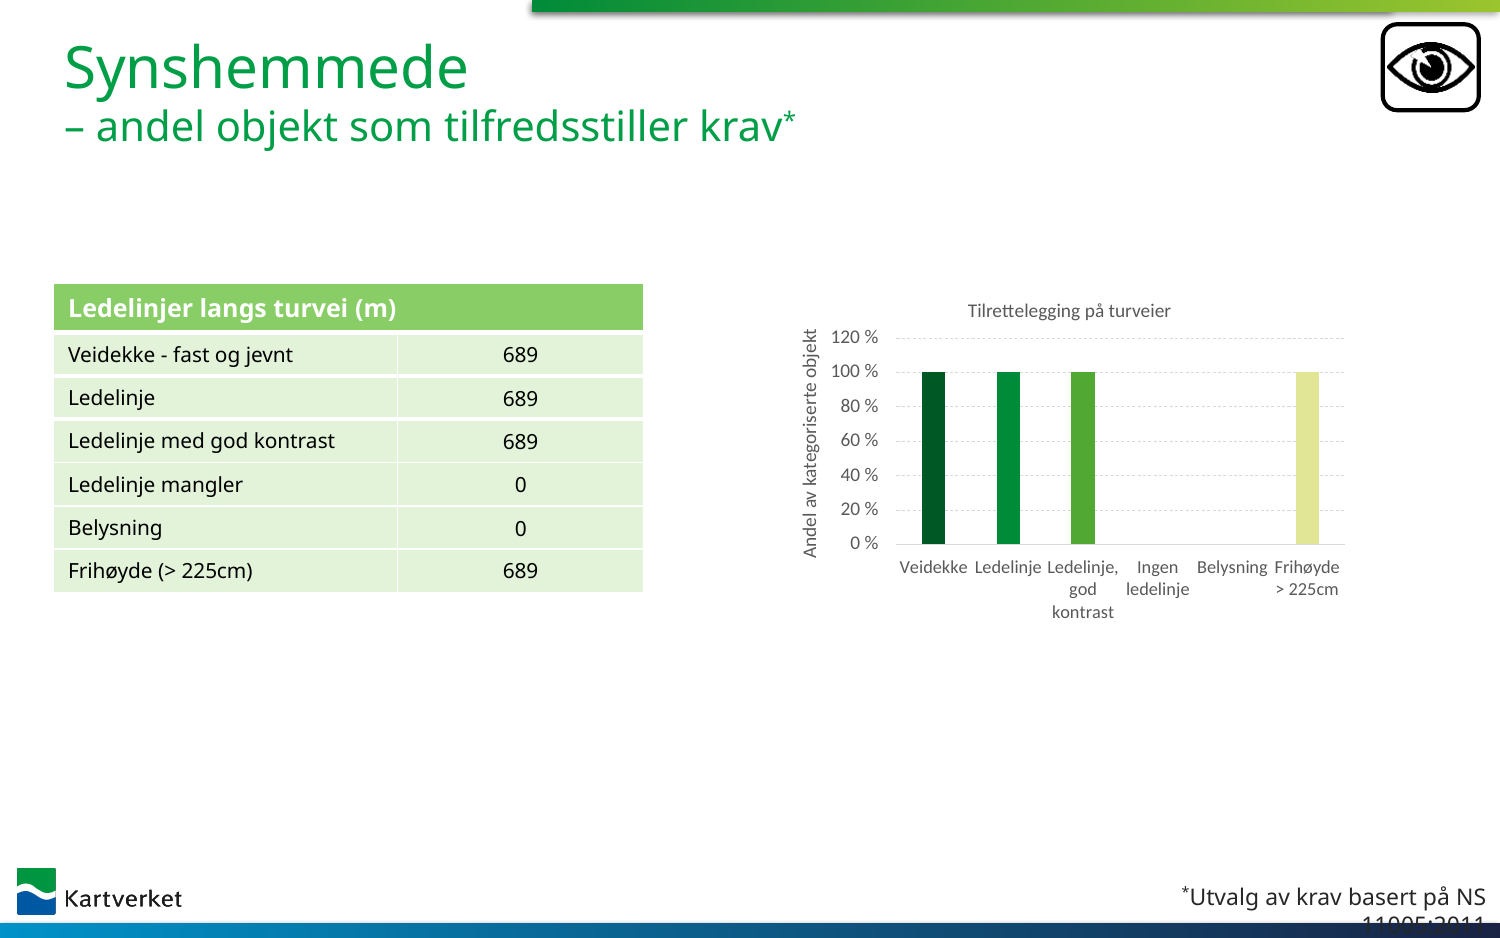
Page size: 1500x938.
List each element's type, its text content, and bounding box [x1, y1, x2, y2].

table_cell Frihøyde (> 225cm) [54, 550, 397, 592]
table_cell 689 [398, 421, 643, 462]
table_cell Ledelinje [54, 378, 397, 417]
table_cell Ledelinje med god kontrast [54, 421, 397, 462]
table_cell 689 [398, 335, 643, 374]
text_box Synshemmede – andel objekt som tilfredsstiller krav* [49, 24, 1431, 158]
table_cell Veidekke - fast og jevnt [54, 335, 397, 374]
text_box *Utvalg av krav basert på NS 11005:2011 [1068, 873, 1500, 938]
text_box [1382, 24, 1480, 111]
table_cell 0 [398, 507, 643, 548]
table_cell 689 [398, 378, 643, 417]
table_header Ledelinjer langs turvei (m) [54, 284, 643, 330]
table_cell 689 [398, 550, 643, 592]
picture [791, 291, 1348, 630]
table_cell Belysning [54, 507, 397, 548]
table_cell 0 [398, 463, 643, 505]
table_cell Ledelinje mangler [54, 463, 397, 505]
